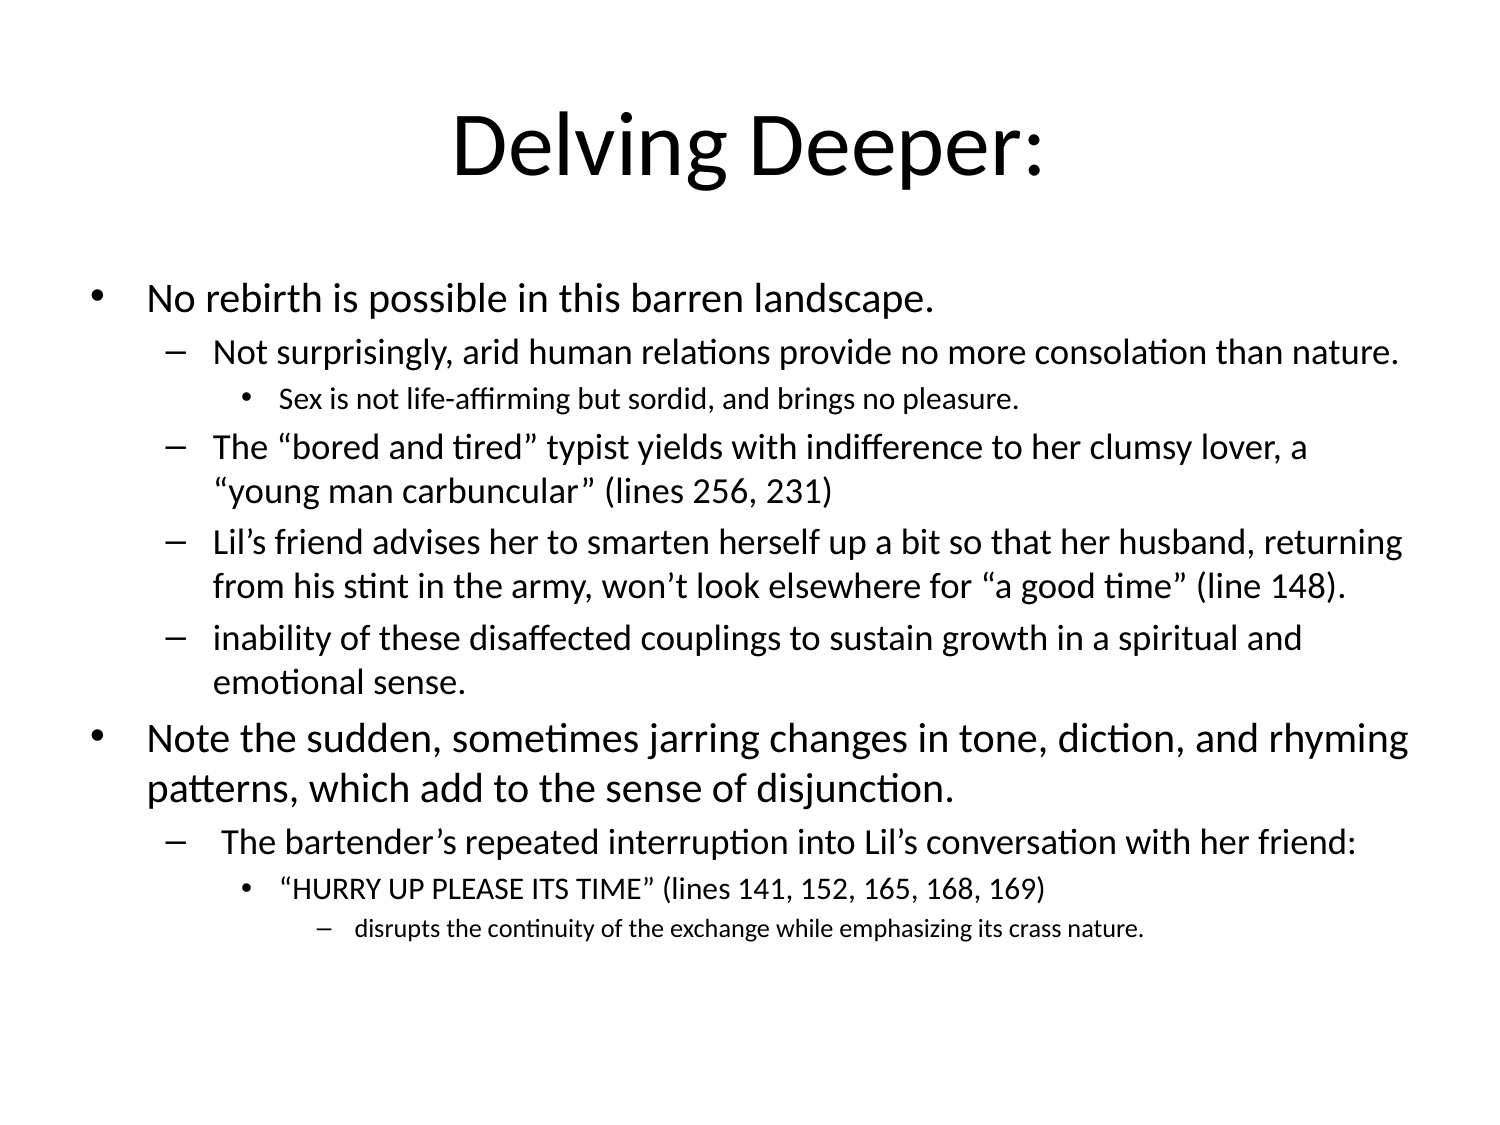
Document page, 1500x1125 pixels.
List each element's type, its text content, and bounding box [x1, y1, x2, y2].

title Delving Deeper: [75, 45, 1425, 233]
list No rebirth is possible in this barren landscape. Not surprisingly, arid human relations provide no more consolation than nature. Sex is not life-affirming but sordid, and brings no pleasure. The “bored and tired” typist yields with indifference to her clumsy lover, a “young man carbuncular” (lines 256, 231) Lil’s friend advises her to smarten herself up a bit so that her husband, returning from his stint in the army, won’t look elsewhere for “a good time” (line 148). inability of these disaffected couplings to sustain growth in a spiritual and emotional sense. Note the sudden, sometimes jarring changes in tone, diction, and rhyming patterns, which add to the sense of disjunction. The bartender’s repeated interruption into Lil’s conversation with her friend: “HURRY UP PLEASE ITS TIME” (lines 141, 152, 165, 168, 169) disrupts the continuity of the exchange while emphasizing its crass nature. [75, 262, 1425, 1005]
